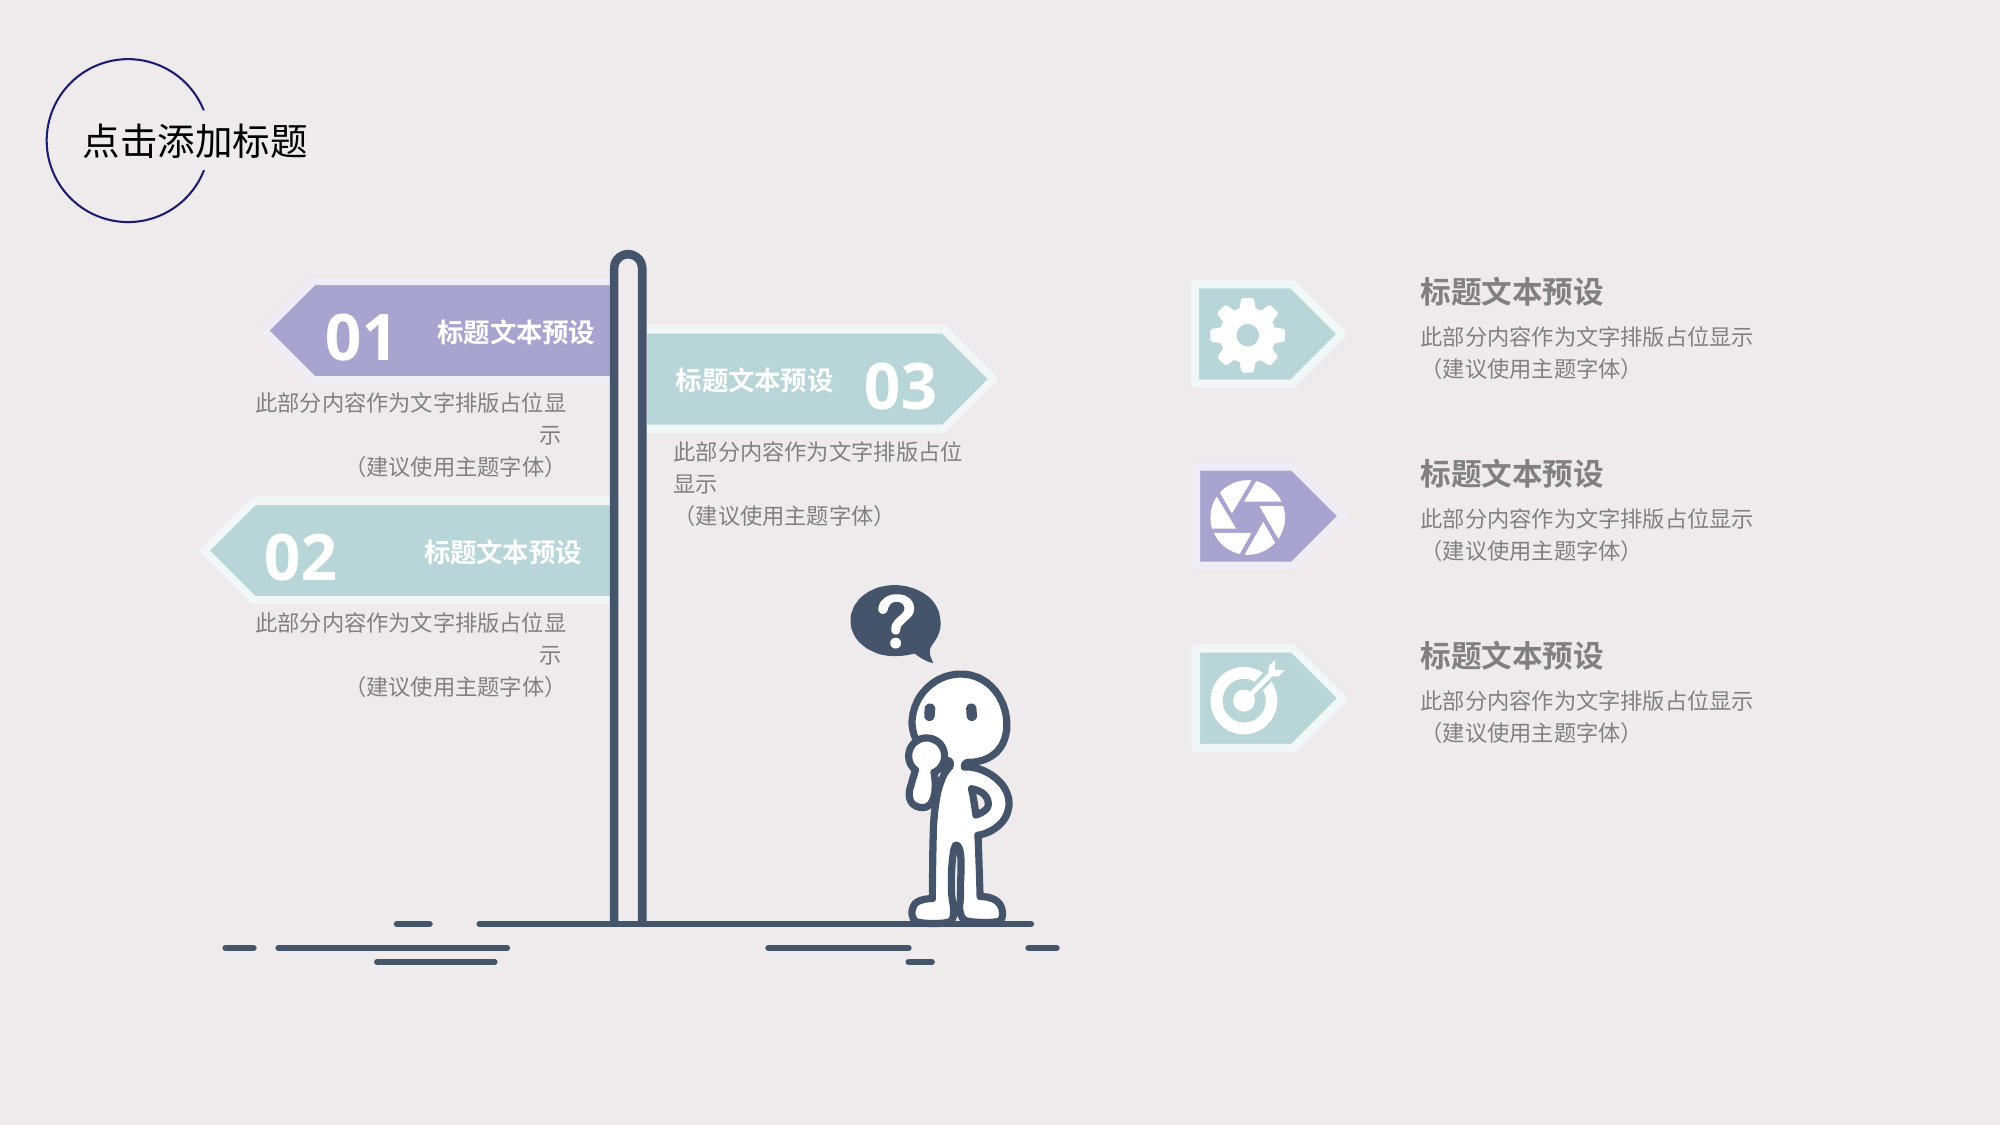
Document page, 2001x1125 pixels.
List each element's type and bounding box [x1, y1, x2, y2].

text_box [1194, 264, 1921, 404]
text_box [1195, 628, 1921, 768]
text_box [204, 249, 1057, 962]
text_box [1195, 446, 1921, 586]
